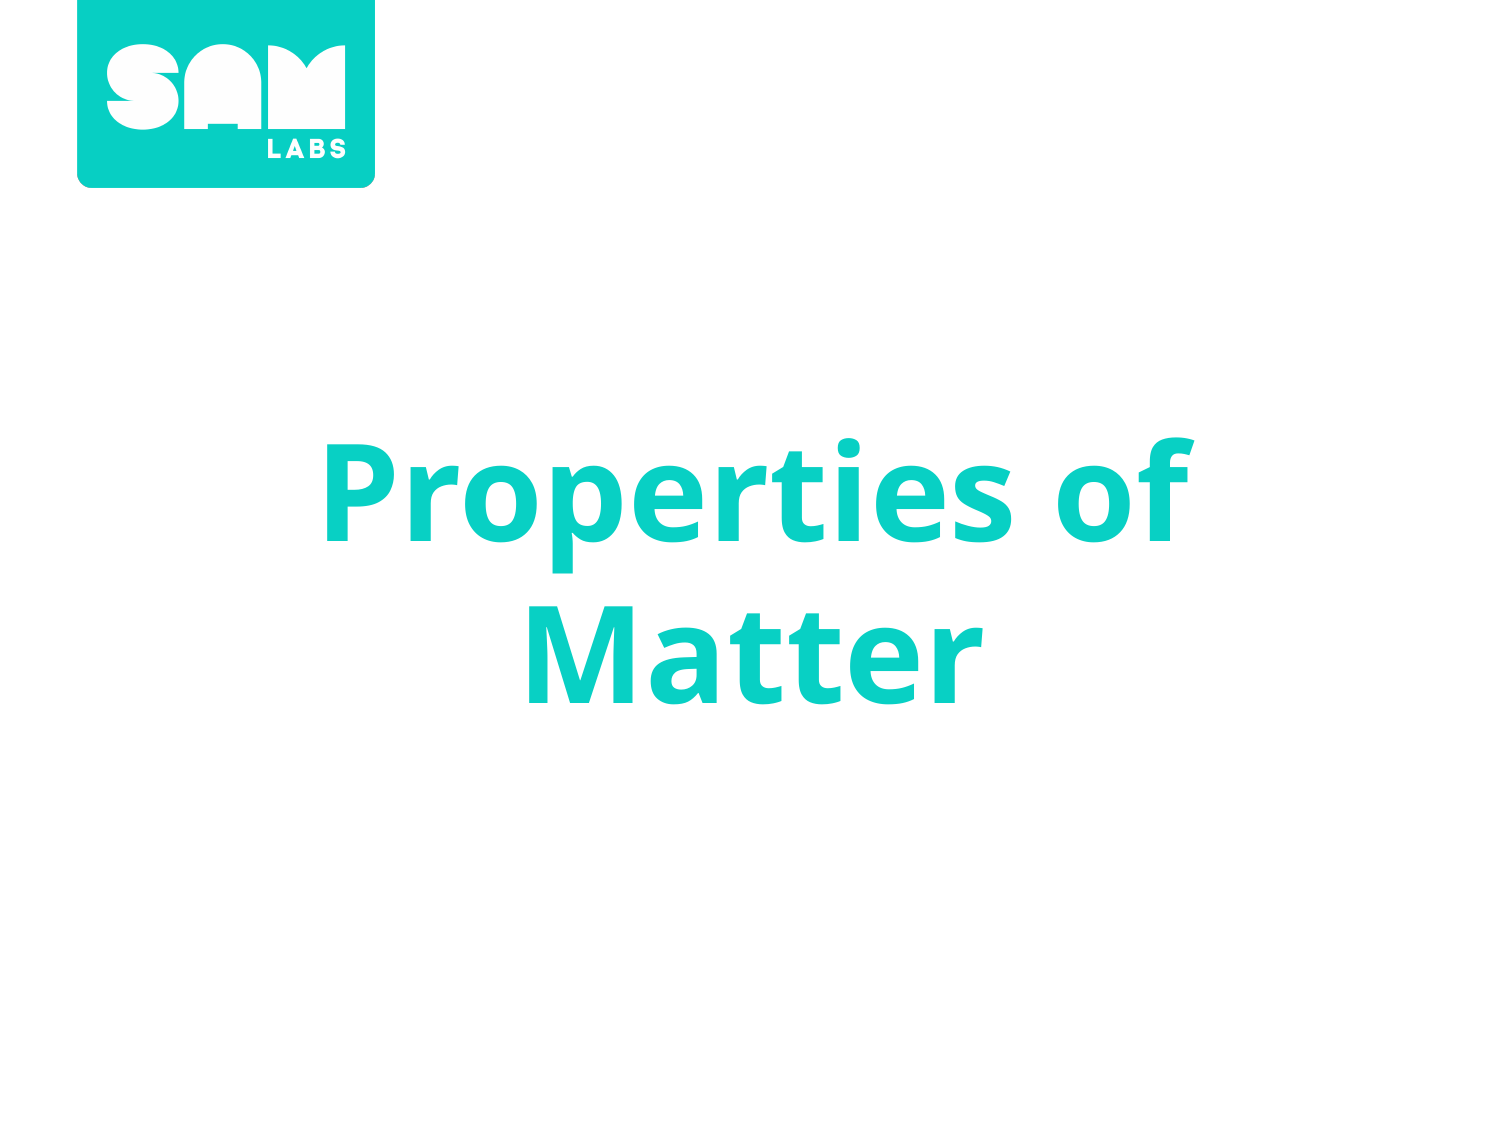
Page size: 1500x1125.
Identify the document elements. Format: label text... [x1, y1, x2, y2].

text_box Properties of Matter [83, 401, 1421, 789]
picture [0, 0, 375, 189]
